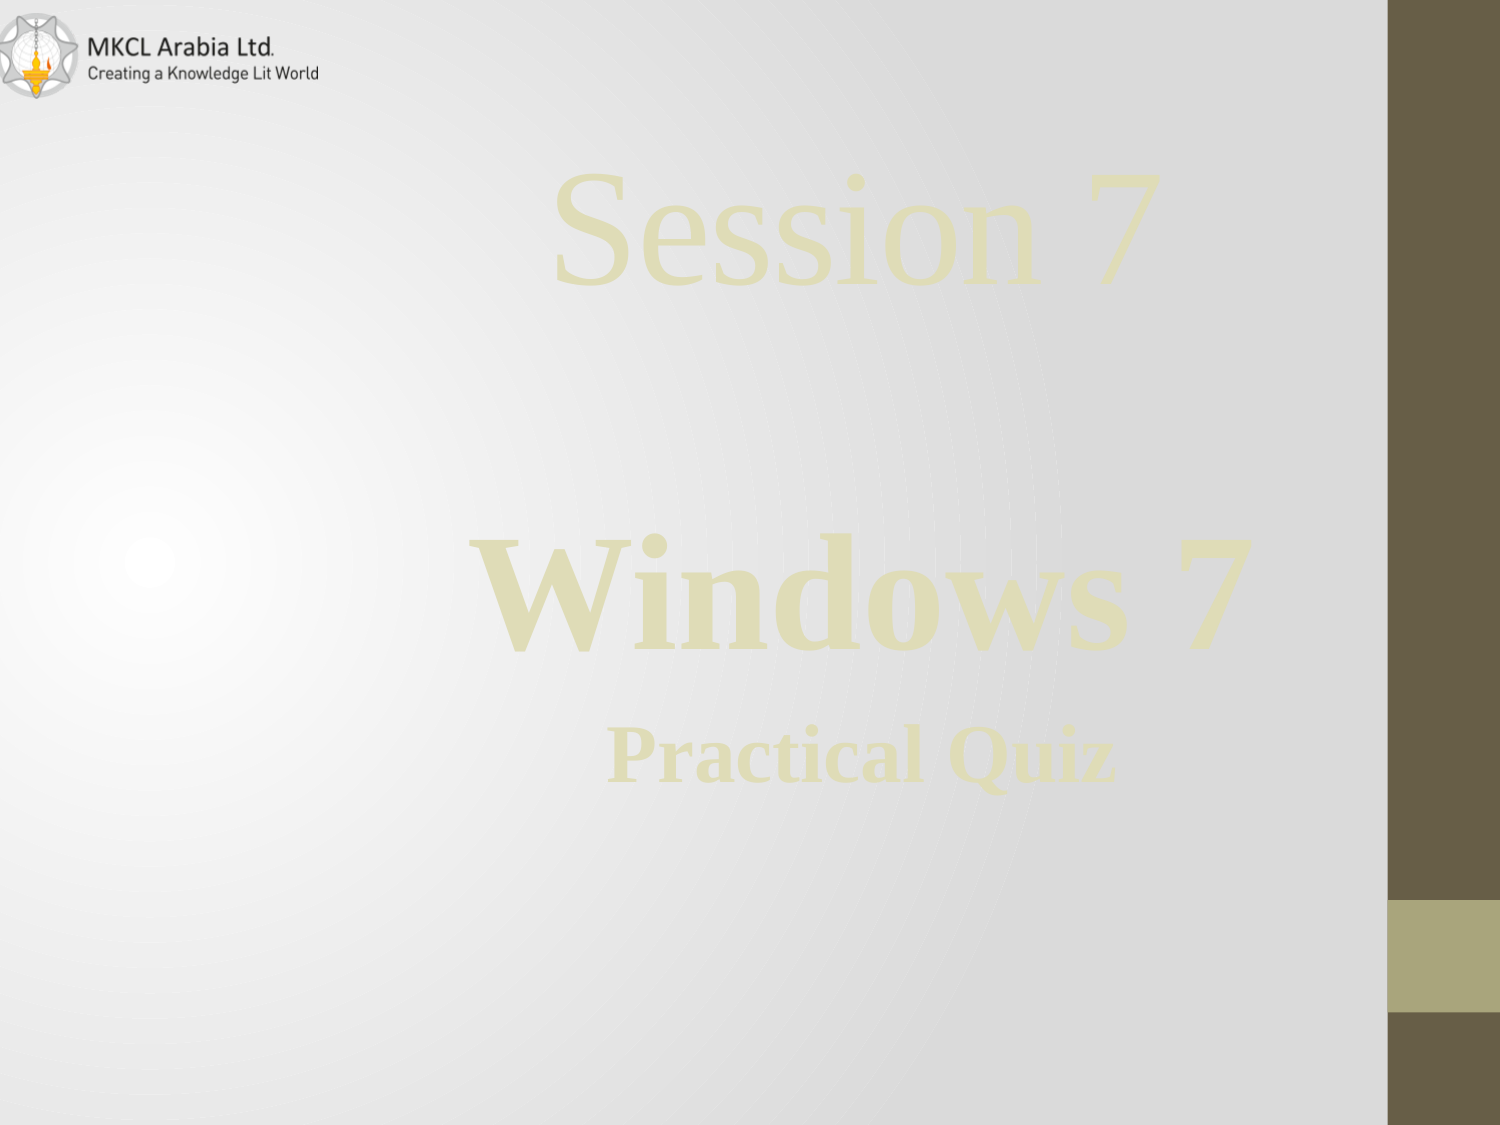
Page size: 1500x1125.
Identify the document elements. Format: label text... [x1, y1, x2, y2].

title Session 7 [212, 24, 1500, 325]
subtitle Windows 7 Practical Quiz [337, 474, 1388, 963]
picture [0, 13, 318, 99]
